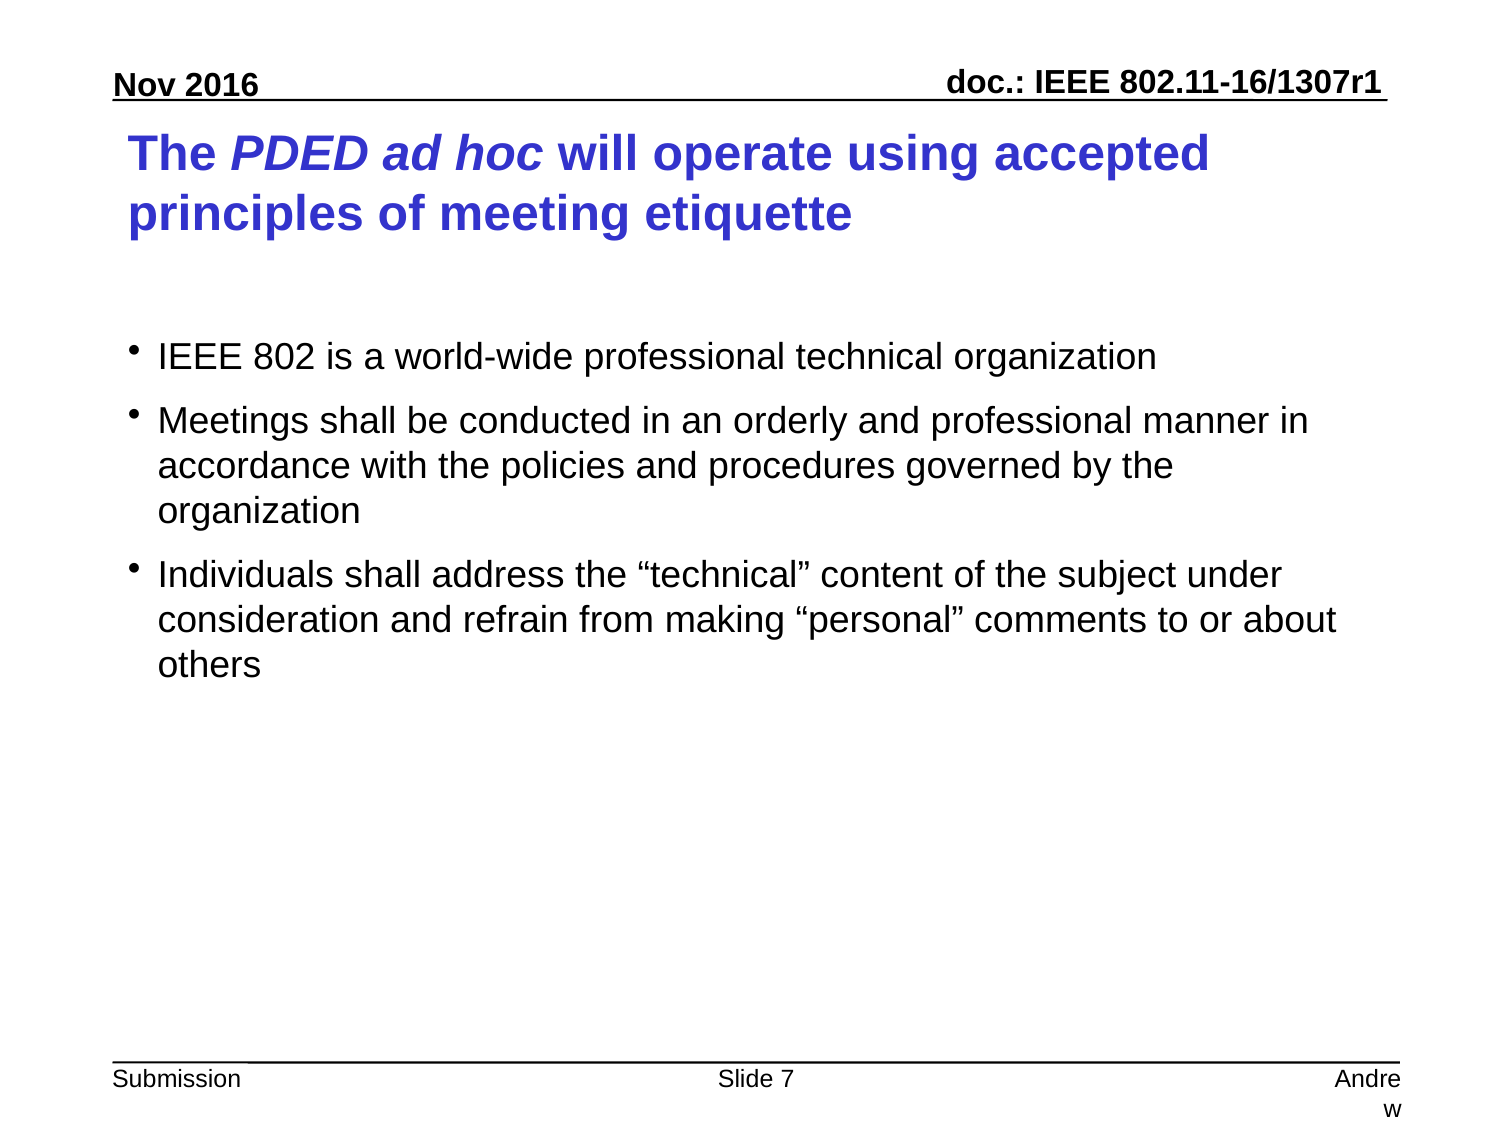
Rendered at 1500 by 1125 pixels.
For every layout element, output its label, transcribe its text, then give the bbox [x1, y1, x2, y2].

slide_number Slide 7 [709, 1061, 803, 1093]
footer Andrew Myles, Cisco [1320, 1061, 1402, 1093]
title The PDED ad hoc will operate using accepted principles of meeting etiquette [112, 112, 1388, 288]
list IEEE 802 is a world-wide professional technical organization Meetings shall be conducted in an orderly and professional manner in accordance with the policies and procedures governed by the organization Individuals shall address the “technical” content of the subject under consideration and refrain from making “personal” comments to or about others [112, 324, 1388, 1000]
